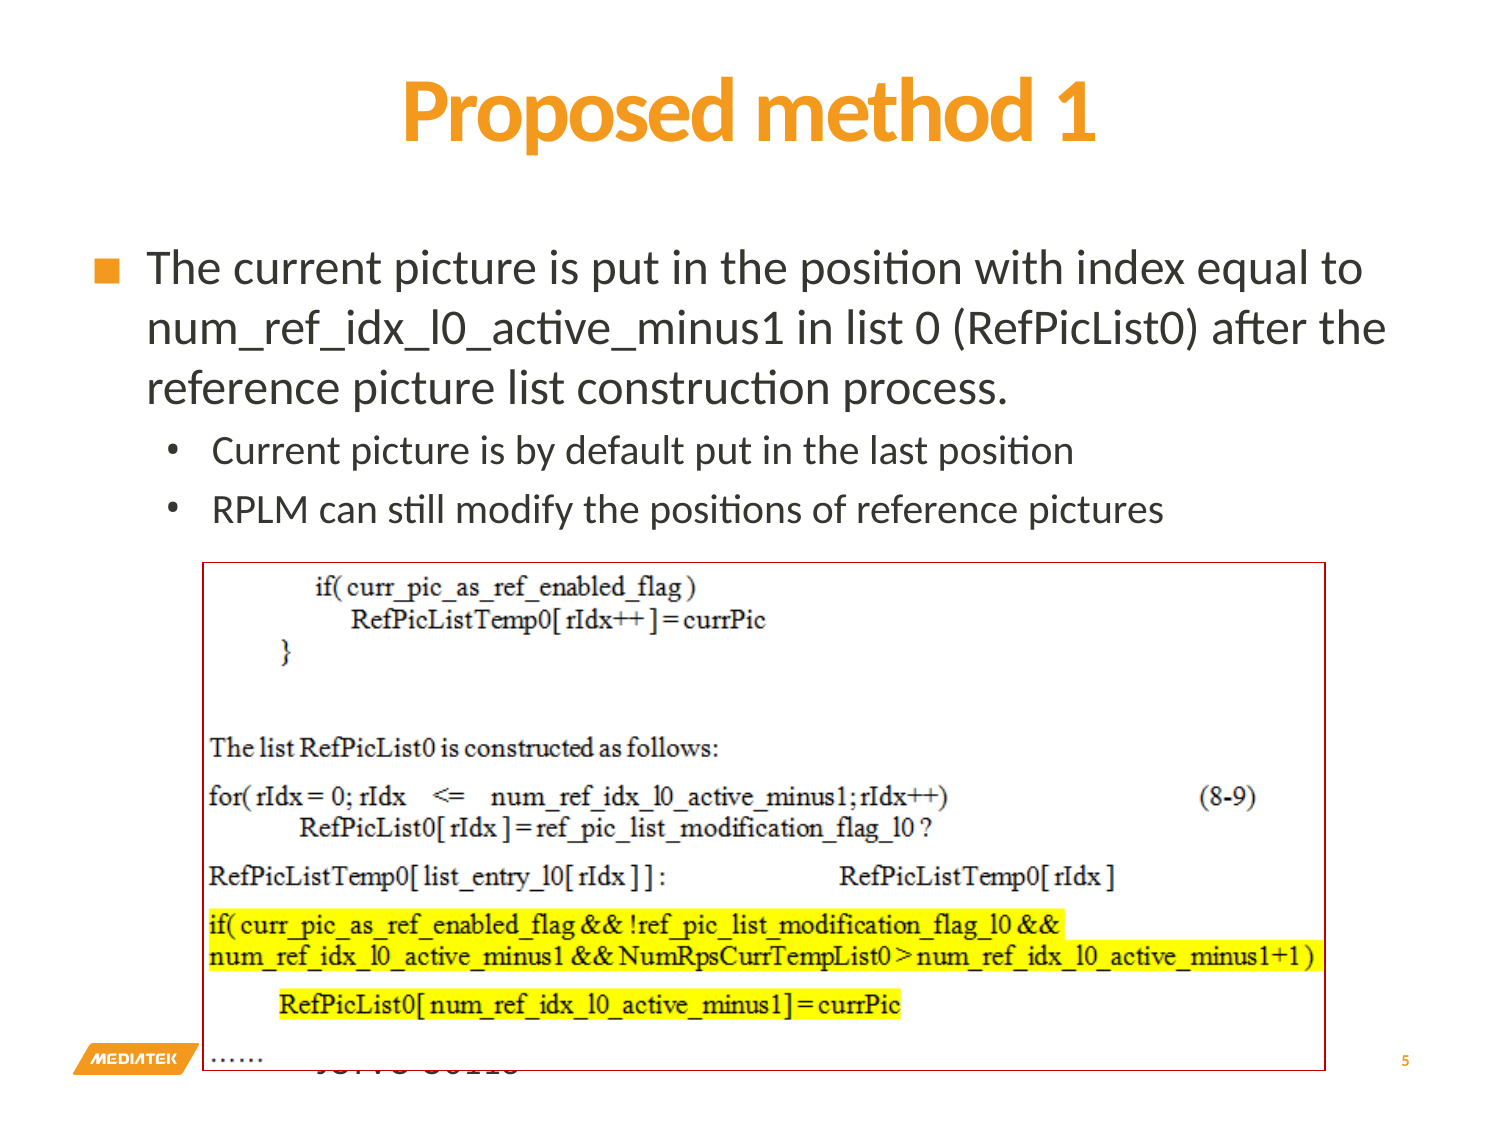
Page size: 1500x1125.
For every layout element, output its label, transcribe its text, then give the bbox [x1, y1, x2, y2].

slide_number 5 [1251, 1029, 1425, 1090]
title Proposed method 1 [75, 70, 1425, 227]
list The current picture is put in the position with index equal to num_ref_idx_l0_active_minus1 in list 0 (RefPicList0) after the reference picture list construction process. Current picture is by default put in the last position RPLM can still modify the positions of reference pictures [75, 227, 1425, 938]
picture [73, 1043, 199, 1075]
picture [203, 563, 1325, 1070]
